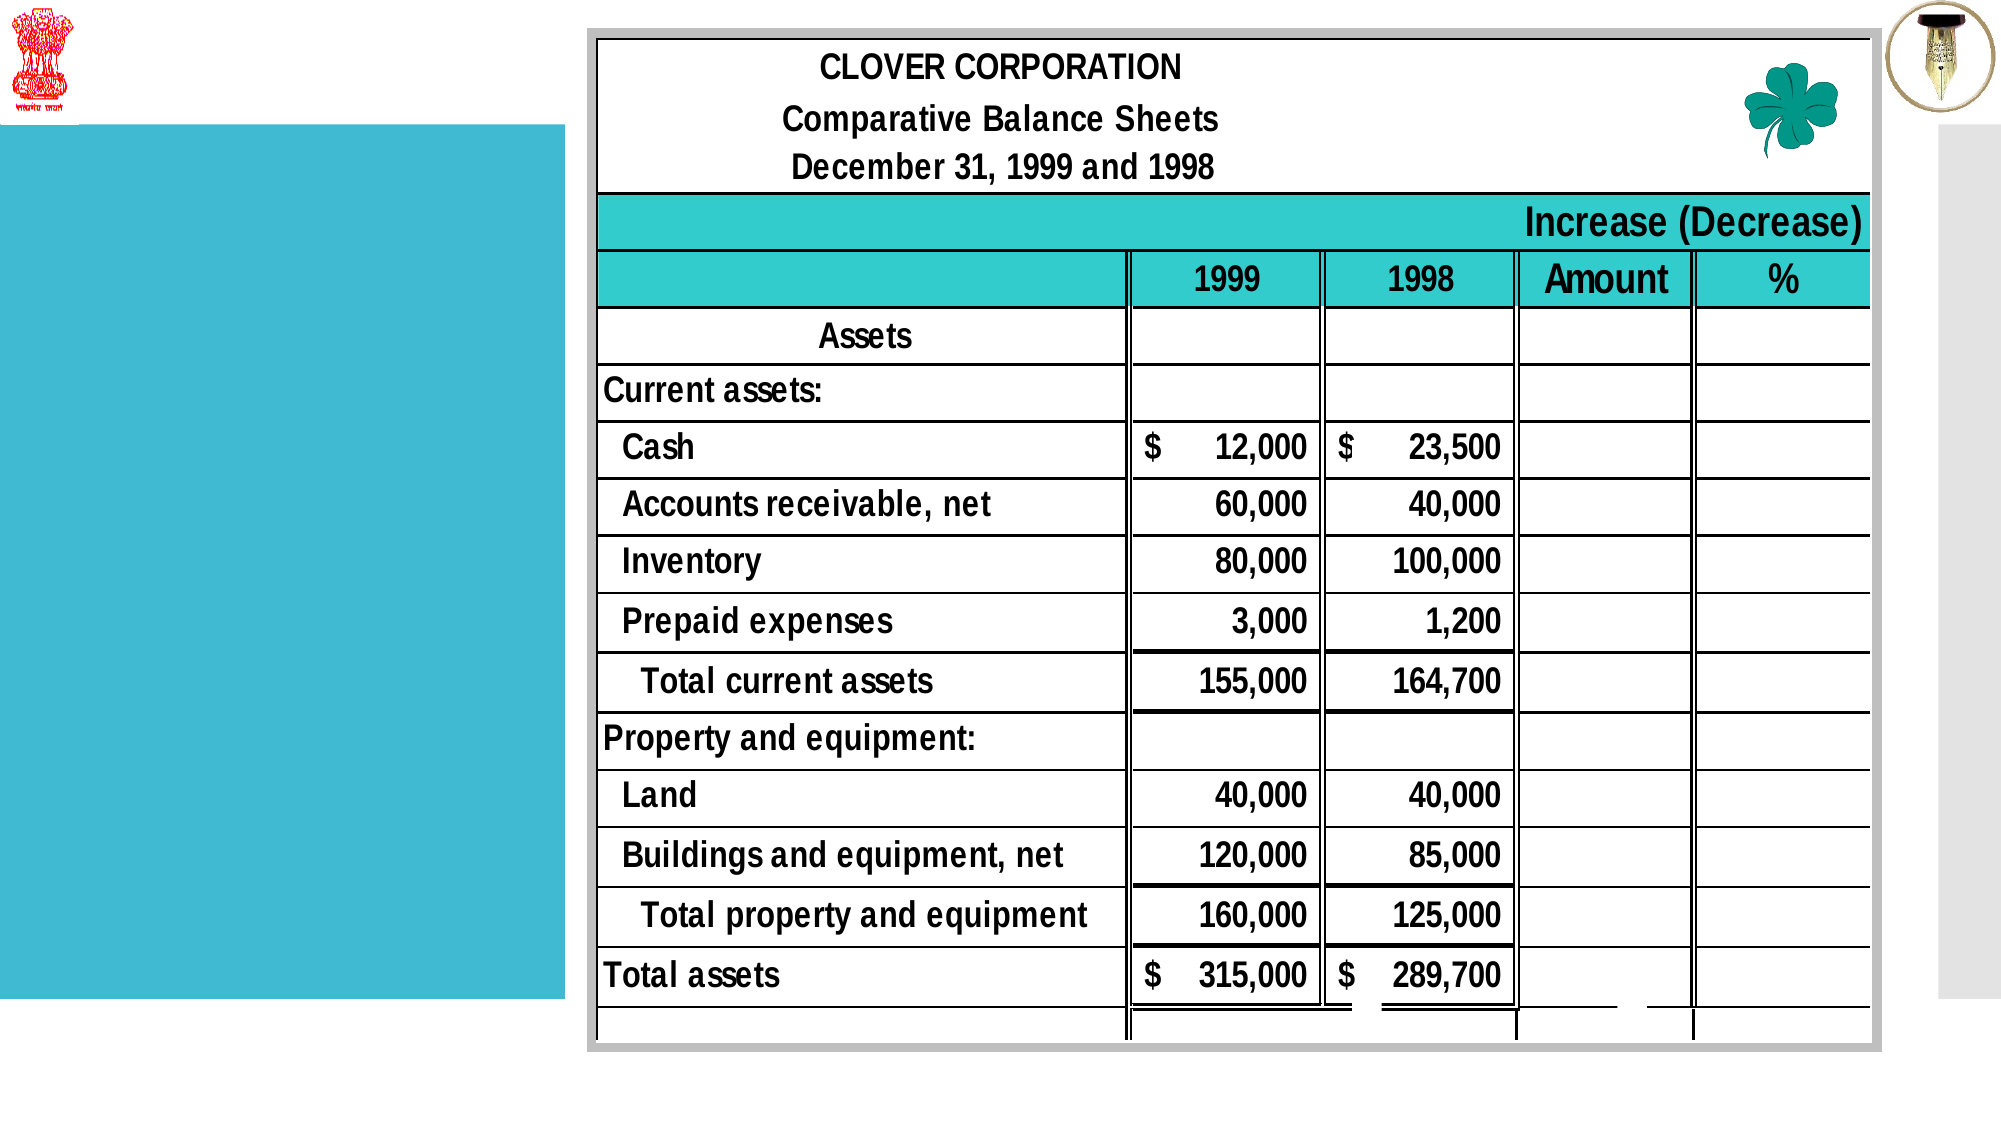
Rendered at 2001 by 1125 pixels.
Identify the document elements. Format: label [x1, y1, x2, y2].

text_box [595, 37, 1873, 1043]
picture [1884, 0, 1996, 113]
text_box [0, 0, 79, 125]
text_box [1744, 62, 1838, 159]
